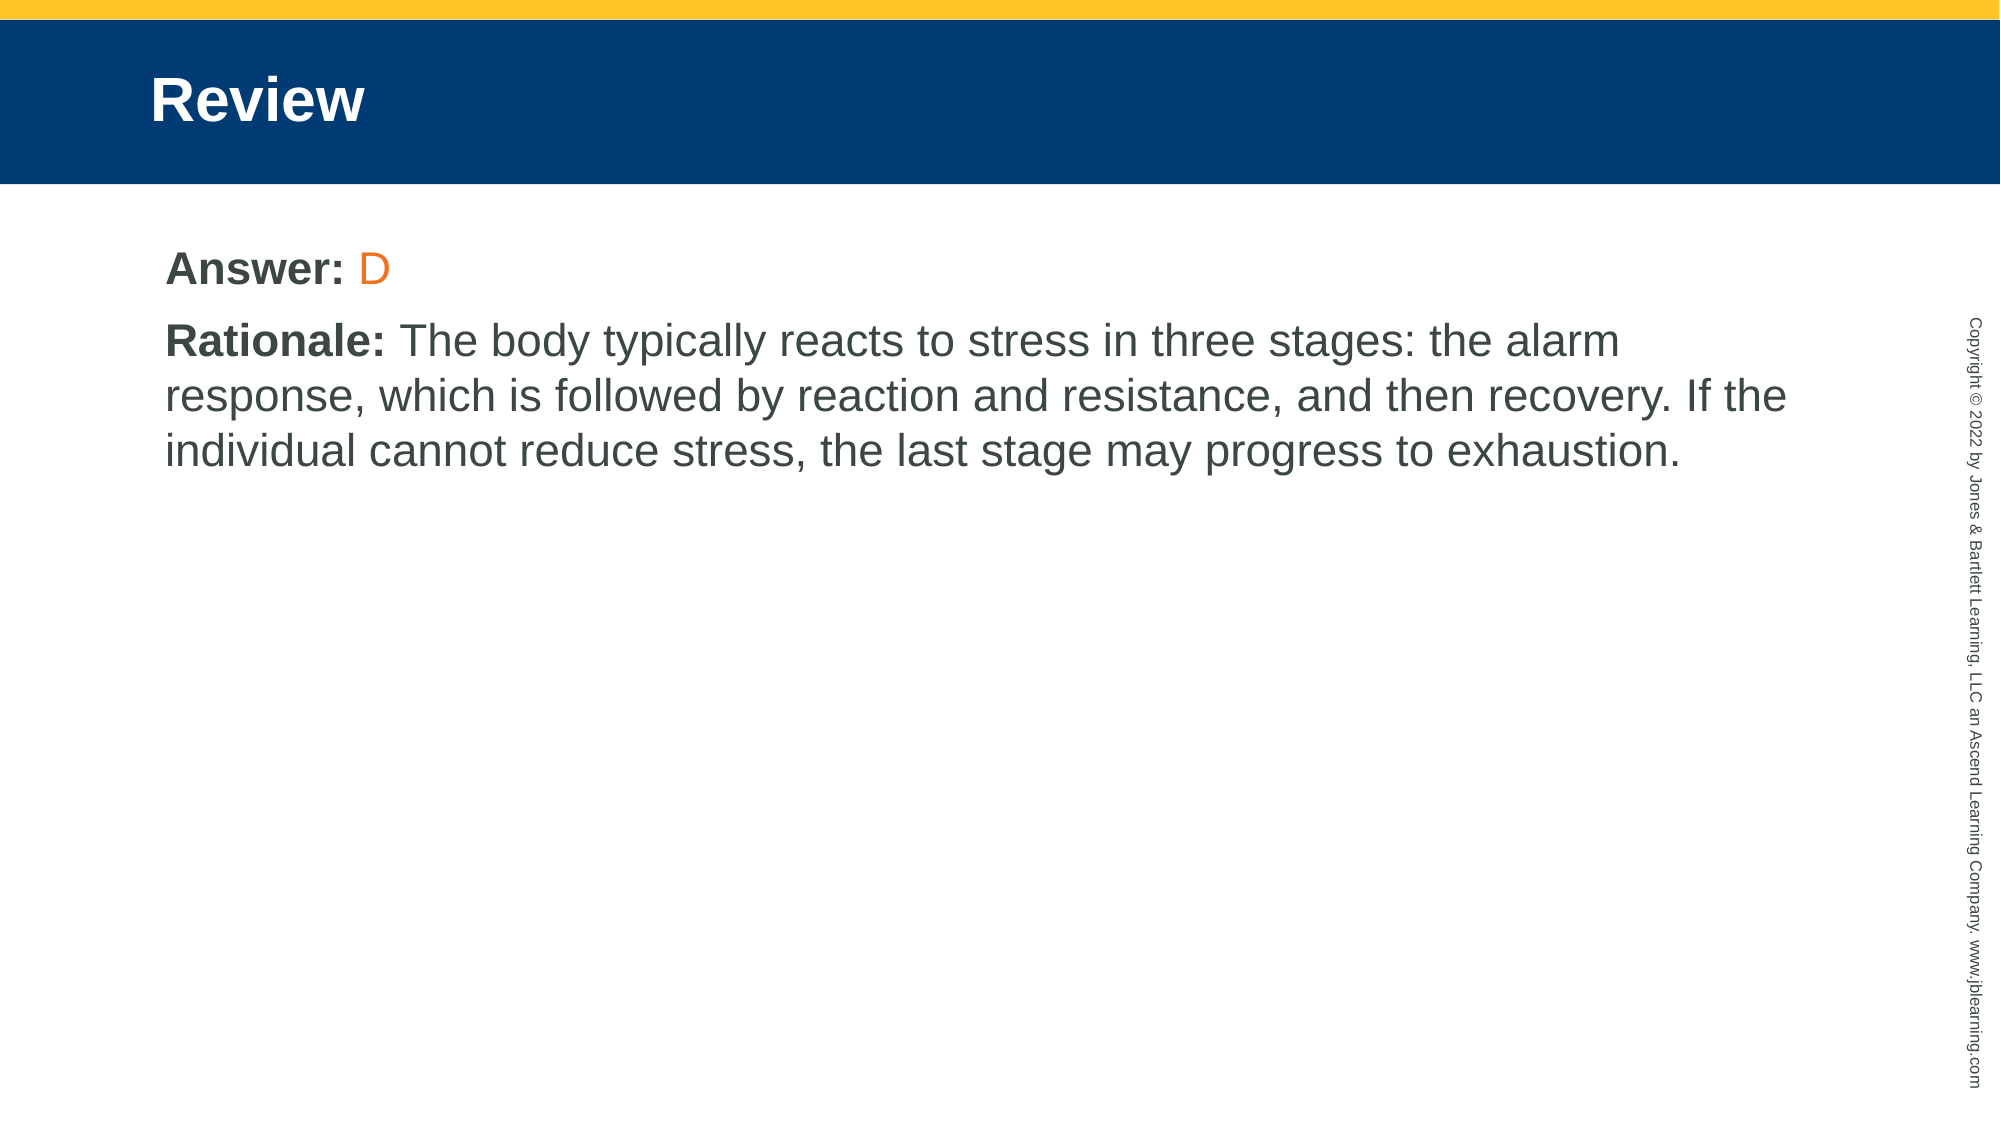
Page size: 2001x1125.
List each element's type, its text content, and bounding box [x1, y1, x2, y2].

list Answer: D Rationale: The body typically reacts to stress in three stages: the alarm response, which is followed by reaction and resistance, and then recovery. If the individual cannot reduce stress, the last stage may progress to exhaustion. [150, 237, 1850, 1025]
title Review [0, 19, 2000, 185]
